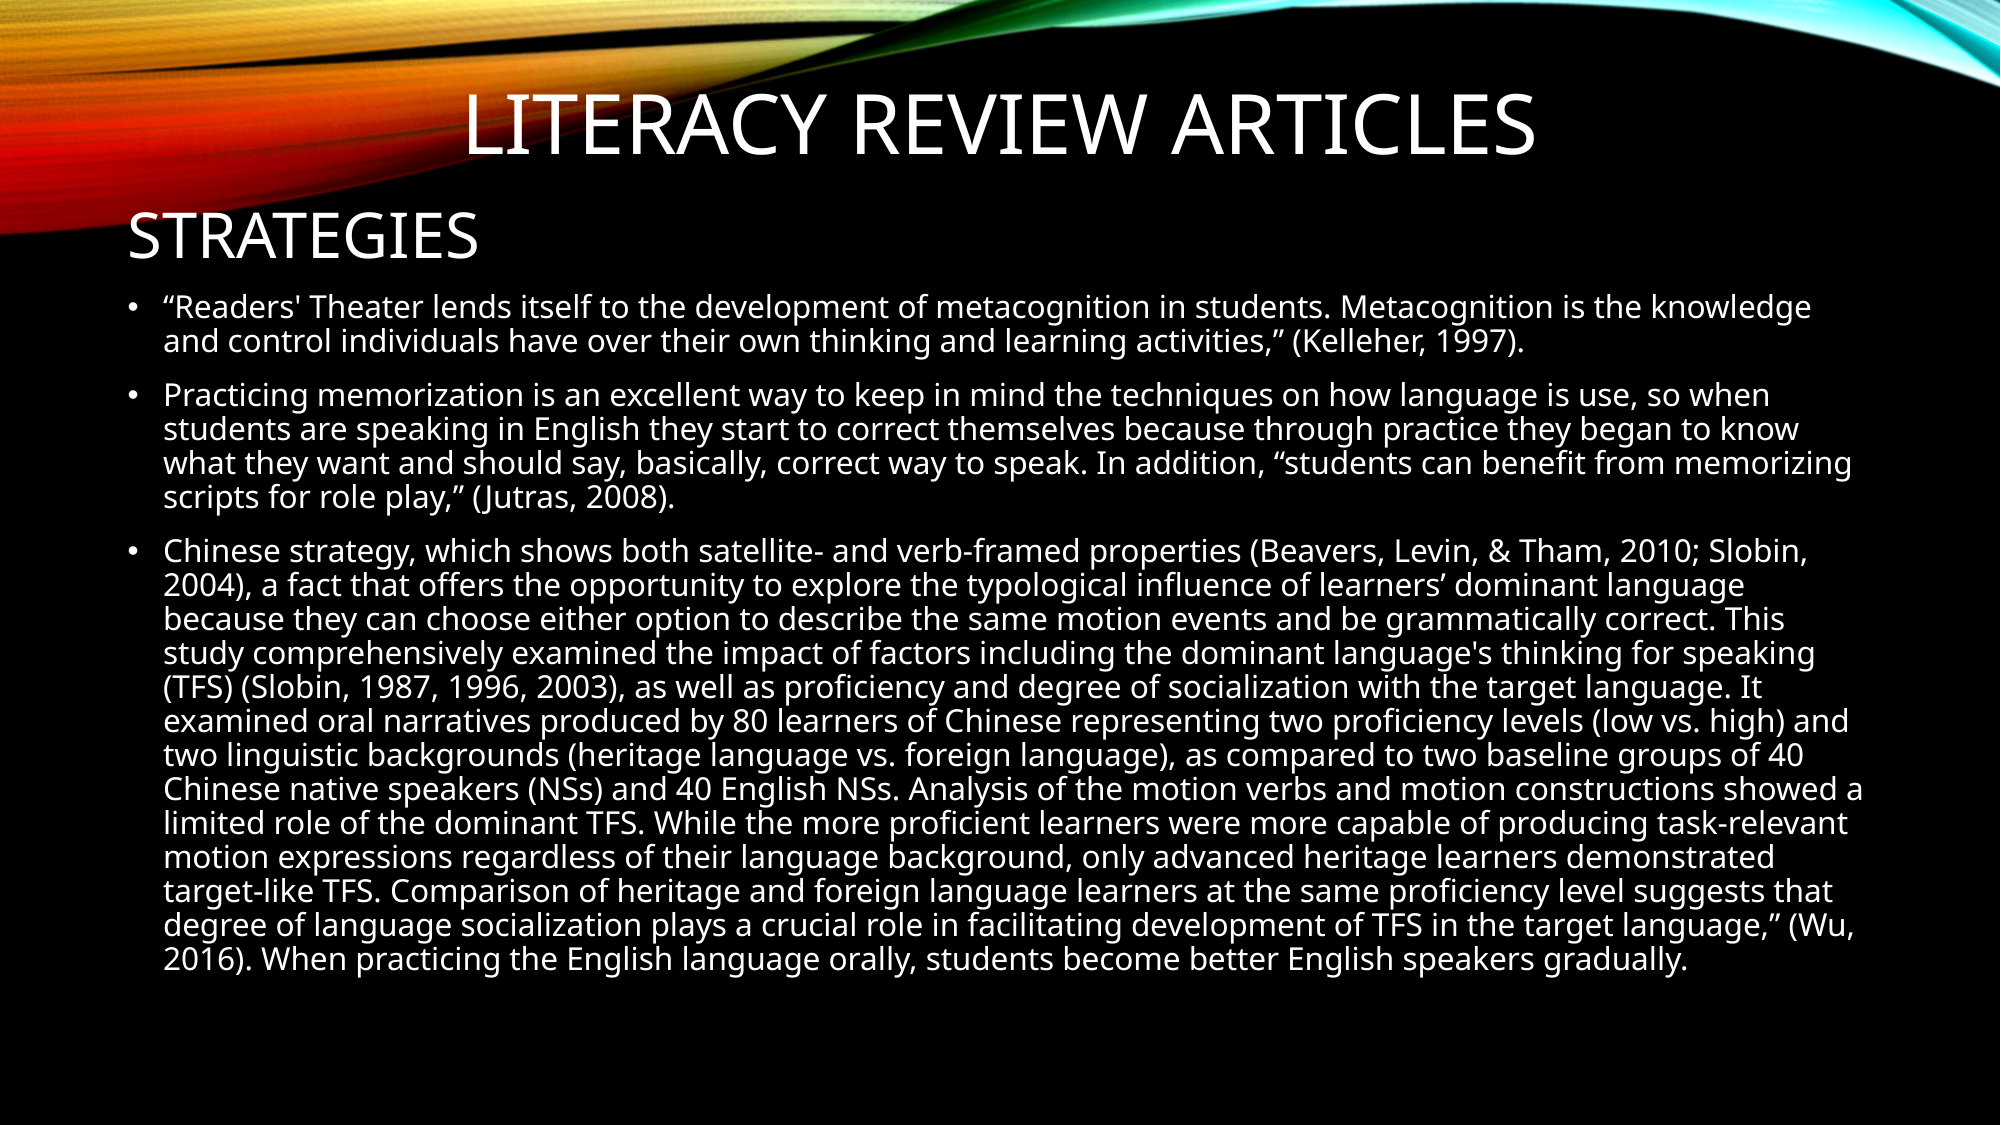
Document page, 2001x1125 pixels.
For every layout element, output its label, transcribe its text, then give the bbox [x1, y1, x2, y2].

picture [0, 0, 2000, 237]
list STRATEGIES “Readers' Theater lends itself to the development of metacognition in students. Metacognition is the knowledge and control individuals have over their own thinking and learning activities,” (Kelleher, 1997). Practicing memorization is an excellent way to keep in mind the techniques on how language is use, so when students are speaking in English they start to correct themselves because through practice they began to know what they want and should say, basically, correct way to speak. In addition, “students can benefit from memorizing scripts for role play,” (Jutras, 2008). Chinese strategy, which shows both satellite- and verb-framed properties (Beavers, Levin, & Tham, 2010; Slobin, 2004), a fact that offers the opportunity to explore the typological influence of learners’ dominant language because they can choose either option to describe the same motion events and be grammatically correct. This study comprehensively examined the impact of factors including the dominant language's thinking for speaking (TFS) (Slobin, 1987, 1996, 2003), as well as proficiency and degree of socialization with the target language. It examined oral narratives produced by 80 learners of Chinese representing two proficiency levels (low vs. high) and two linguistic backgrounds (heritage language vs. foreign language), as compared to two baseline groups of 40 Chinese native speakers (NSs) and 40 English NSs. Analysis of the motion verbs and motion constructions showed a limited role of the dominant TFS. While the more proficient learners were more capable of producing task-relevant motion expressions regardless of their language background, only advanced heritage learners demonstrated target-like TFS. Comparison of heritage and foreign language learners at the same proficiency level suggests that degree of language socialization plays a crucial role in facilitating development of TFS in the target language,” (Wu, 2016). When practicing the English language orally, students become better English speakers gradually. [112, 195, 1888, 1025]
title Literacy Review Articles [112, 31, 1888, 195]
